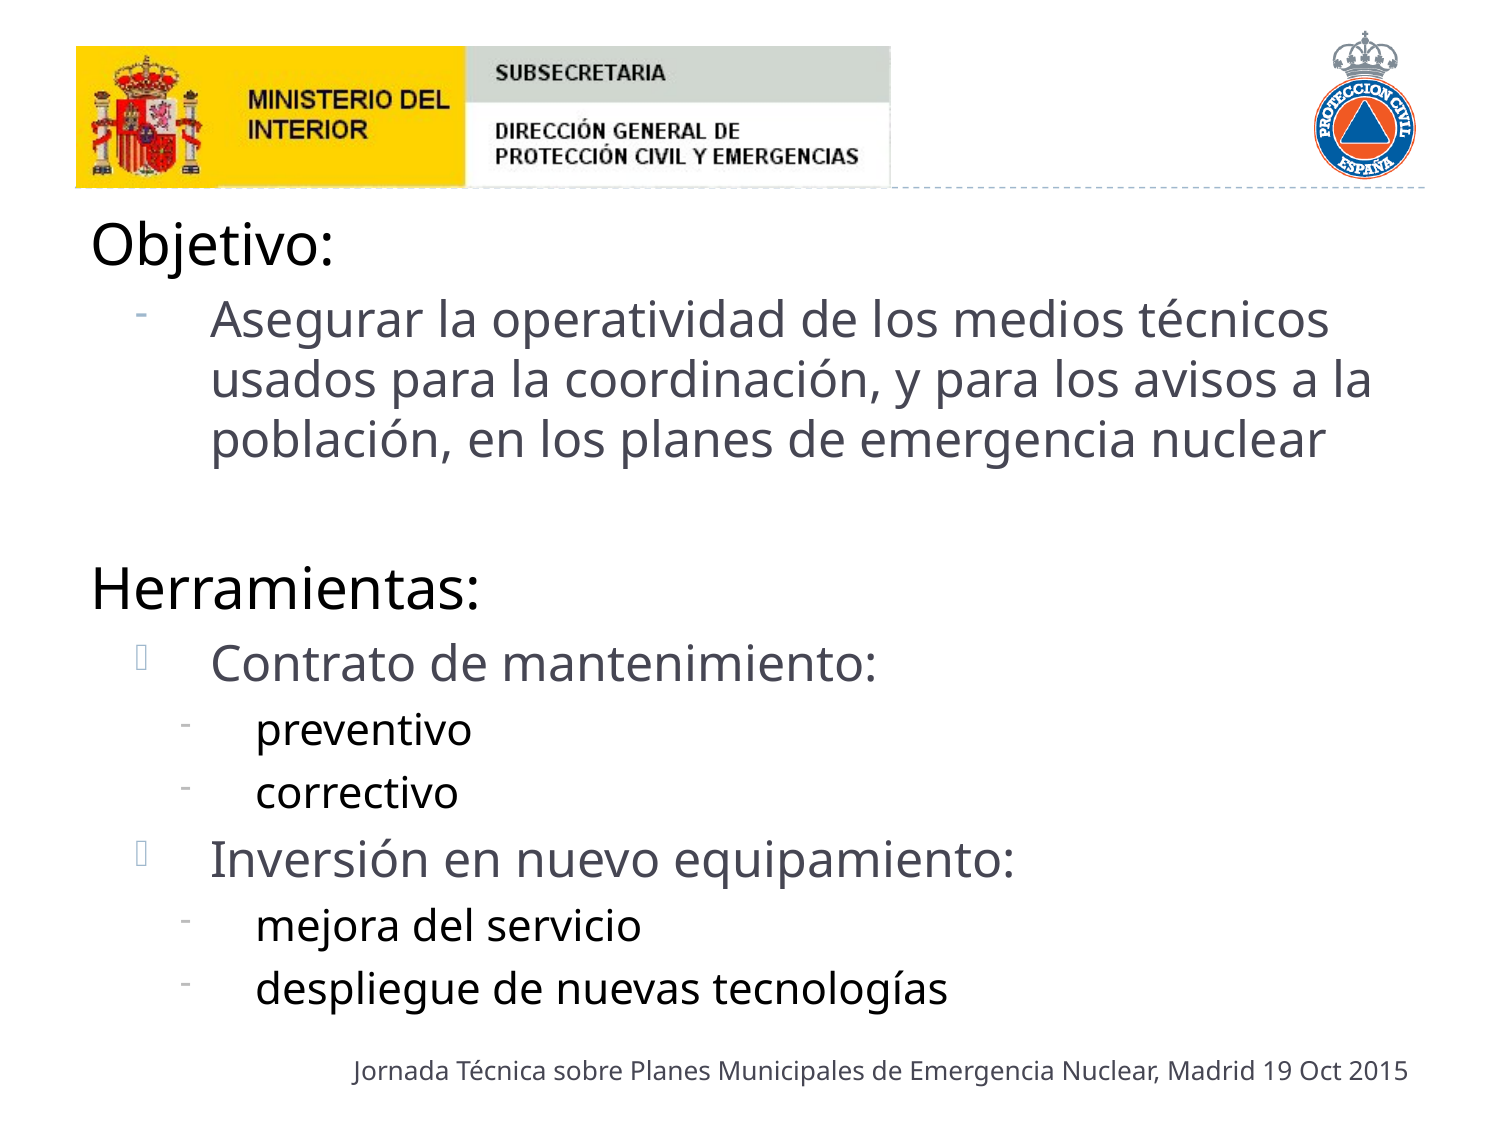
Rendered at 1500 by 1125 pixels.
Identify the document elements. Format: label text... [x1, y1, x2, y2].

picture [1302, 25, 1424, 185]
picture [76, 46, 891, 188]
list Objetivo: Asegurar la operatividad de los medios técnicos usados para la coordinación, y para los avisos a la población, en los planes de emergencia nuclear Herramientas: Contrato de mantenimiento: preventivo correctivo Inversión en nuevo equipamiento: mejora del servicio despliegue de nuevas tecnologías [74, 199, 1426, 1006]
